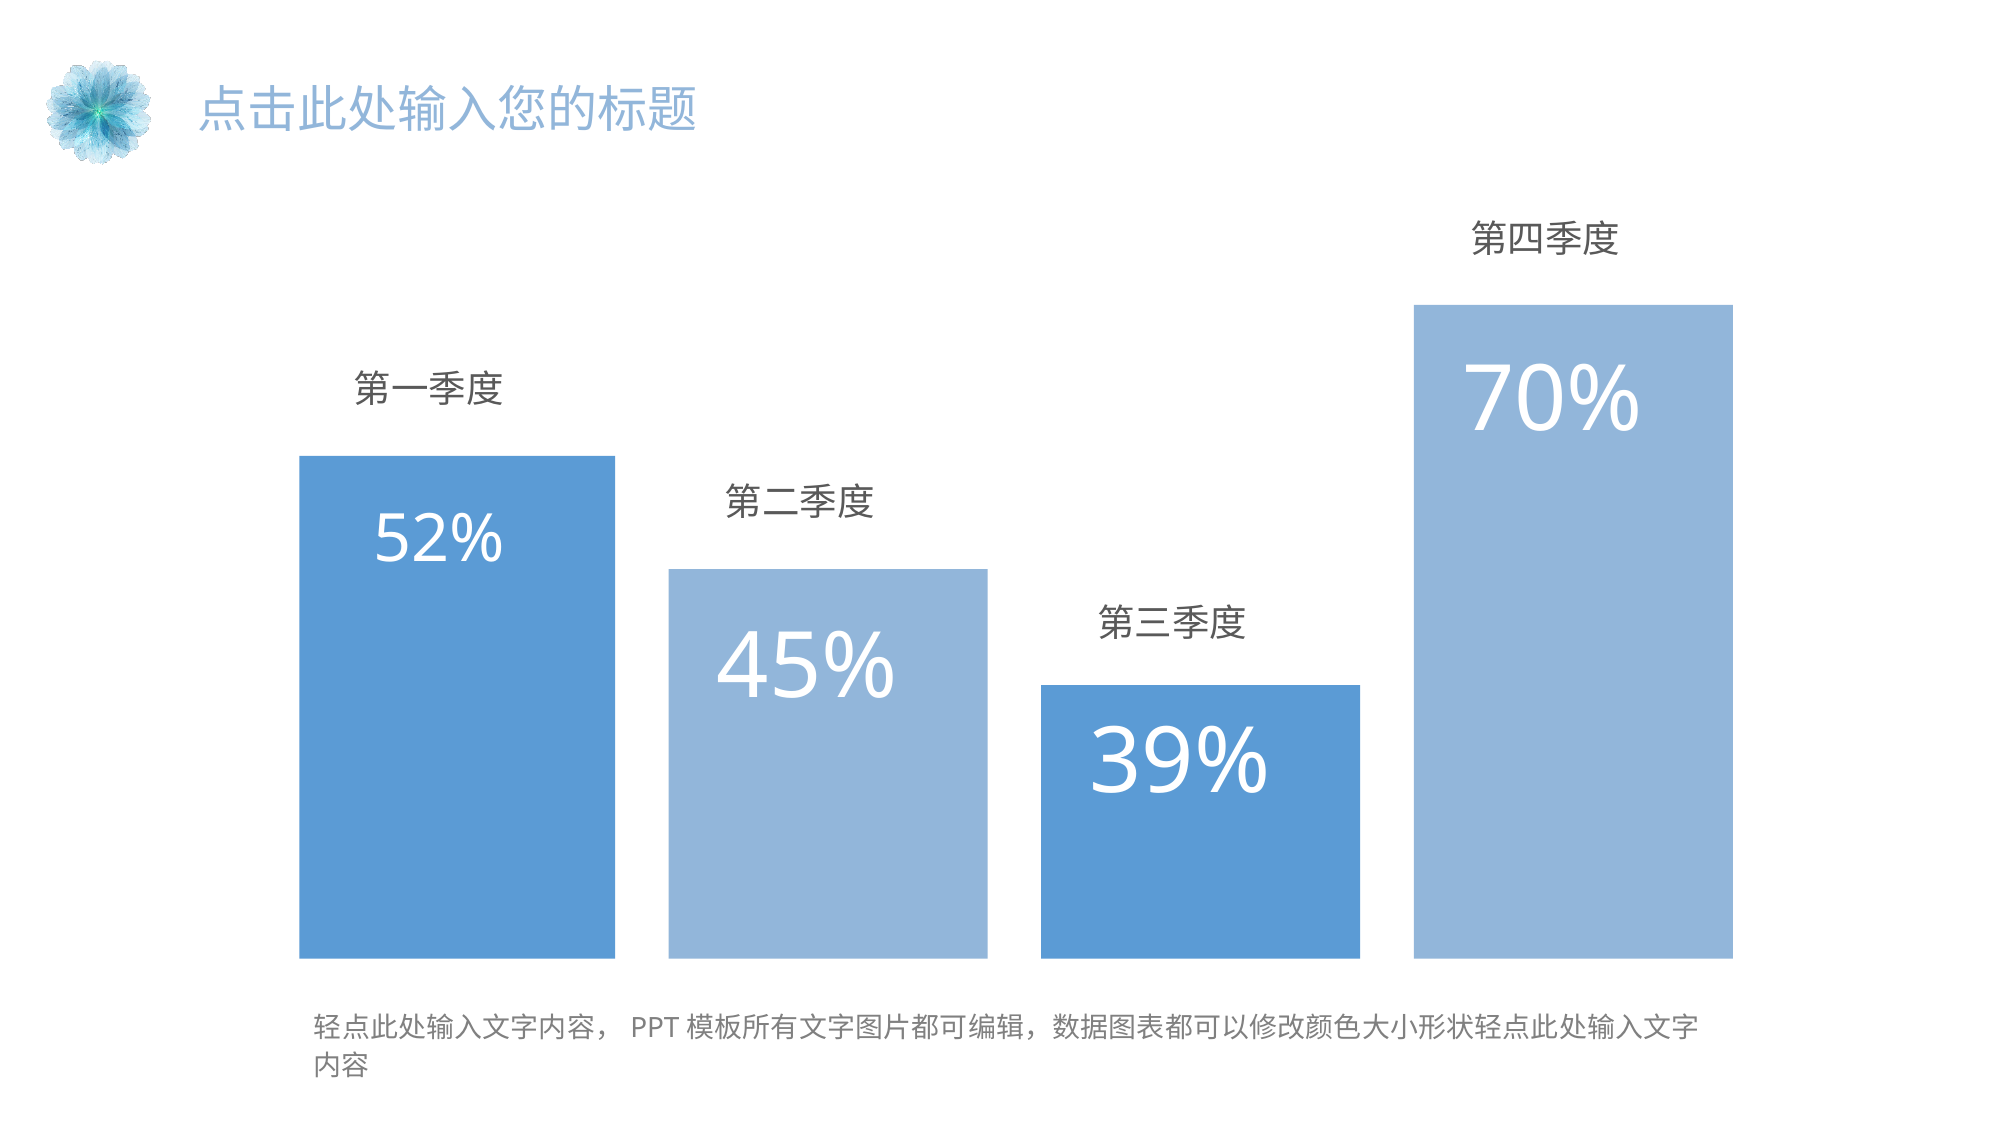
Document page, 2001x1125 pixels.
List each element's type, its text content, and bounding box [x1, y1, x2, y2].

text_box 45% [701, 598, 914, 724]
text_box [1413, 304, 1733, 959]
text_box 52% [358, 487, 521, 583]
text_box 第三季度 [1084, 597, 1317, 650]
text_box 70% [1447, 331, 1659, 457]
text_box [1041, 685, 1361, 959]
text_box 第一季度 [341, 364, 573, 417]
text_box 第四季度 [1457, 213, 1690, 267]
text_box 第二季度 [712, 476, 944, 530]
text_box 轻点此处输入文字内容，PPT模板所有文字图片都可编辑，数据图表都可以修改颜色大小形状轻点此处输入文字内容 [299, 997, 1715, 1089]
text_box 点击此处输入您的标题 [182, 70, 1085, 146]
text_box [668, 569, 988, 959]
text_box 39% [1074, 693, 1286, 819]
picture [36, 48, 161, 174]
text_box [299, 455, 616, 959]
